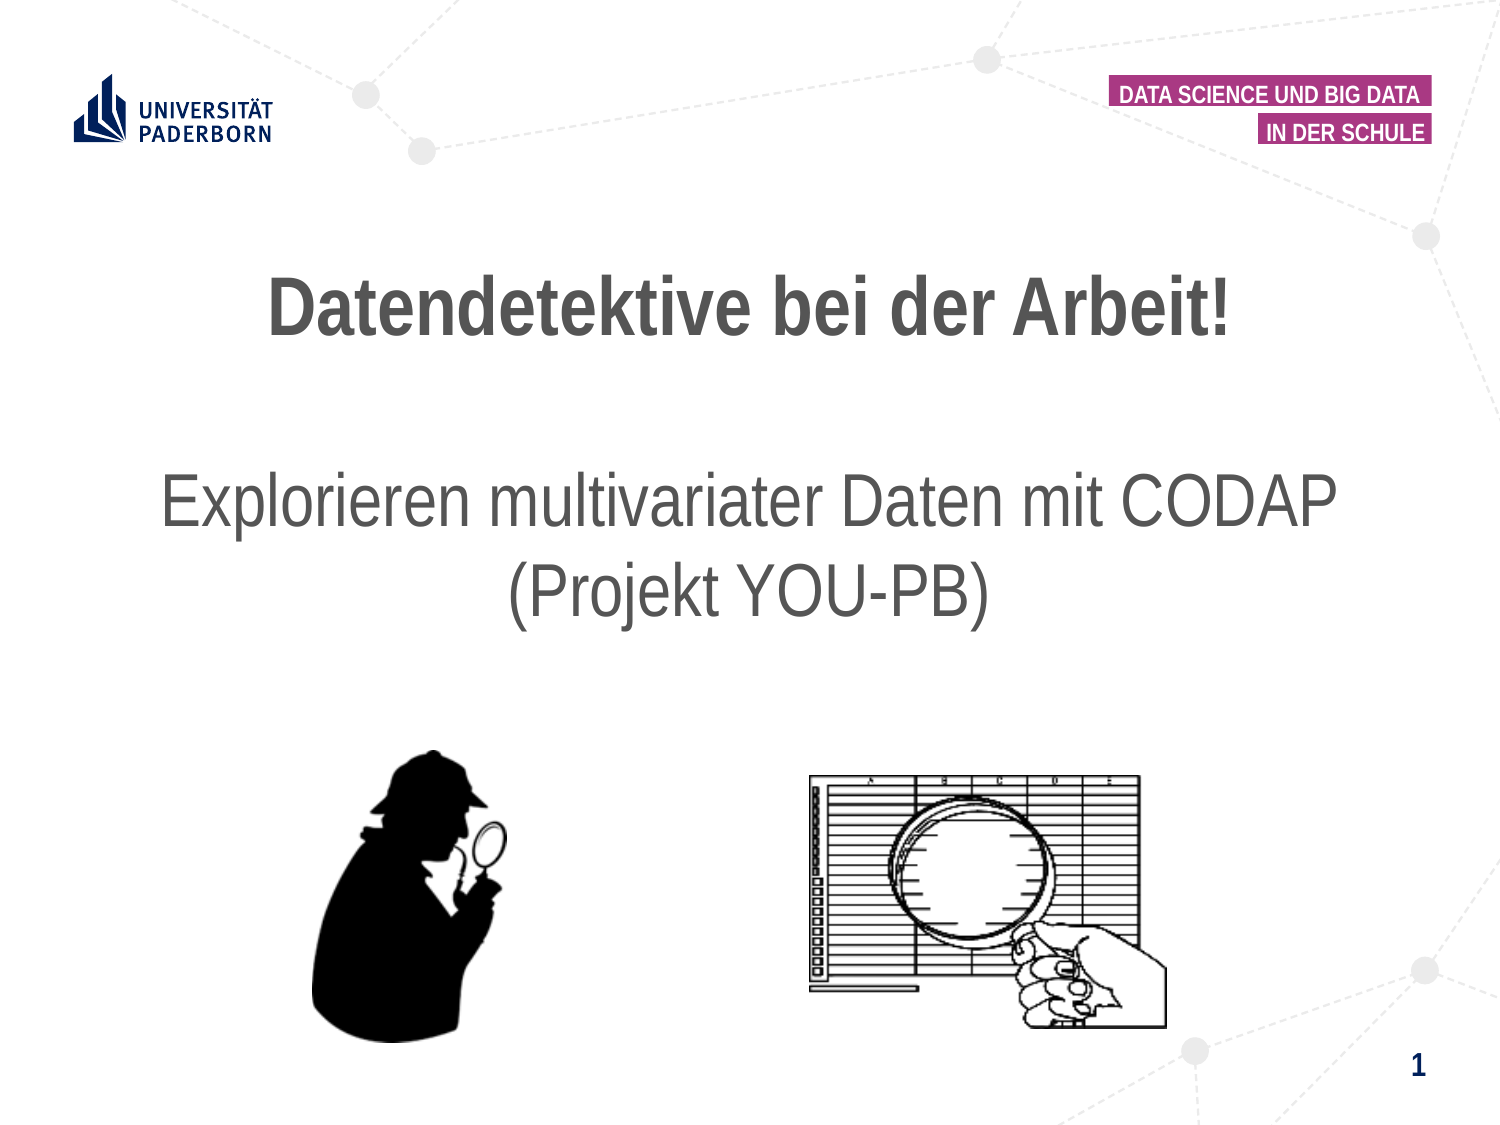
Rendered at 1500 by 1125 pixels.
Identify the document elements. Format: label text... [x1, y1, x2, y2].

slide_number 1 [1308, 1042, 1427, 1091]
list Datendetektive bei der Arbeit! Explorieren multivariater Daten mit CODAP (Projekt YOU-PB) [73, 251, 1427, 846]
list Data science und big data [1108, 75, 1432, 106]
picture [312, 750, 507, 1043]
list In der schule [1258, 113, 1432, 144]
picture [808, 775, 1167, 1029]
